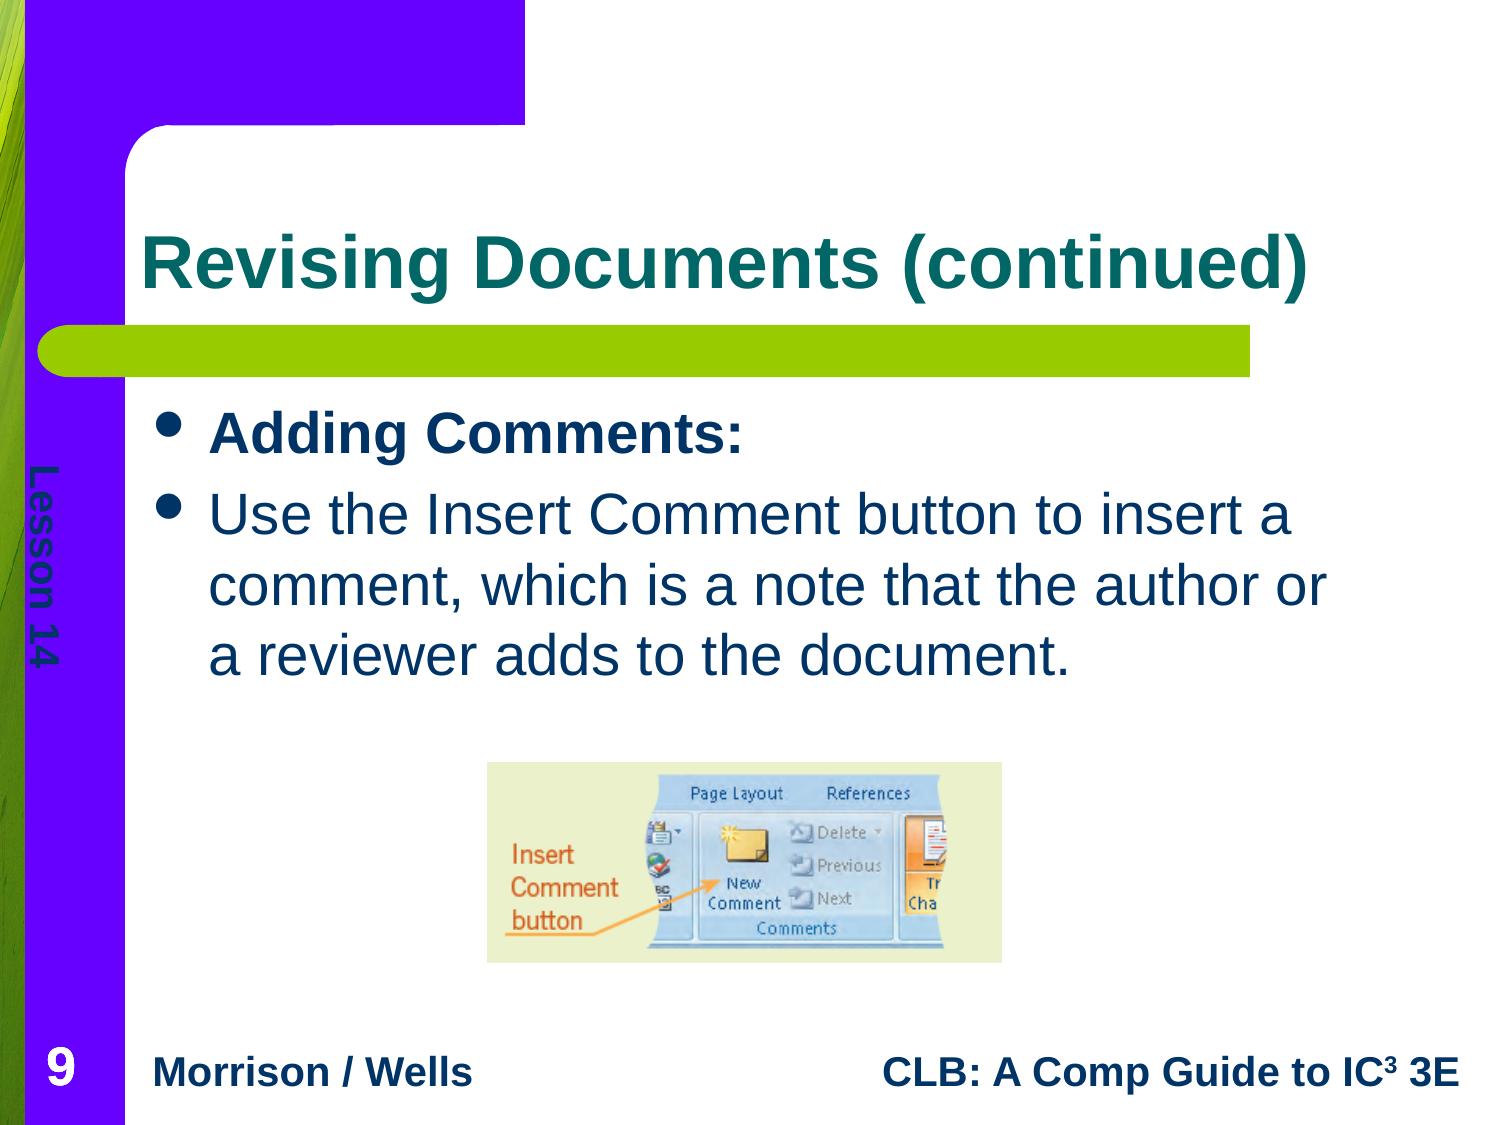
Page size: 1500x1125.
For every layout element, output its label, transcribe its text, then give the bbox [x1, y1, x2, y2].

picture [487, 762, 1002, 963]
text_box 9 [13, 1023, 111, 1105]
title Revising Documents (continued) [124, 124, 1426, 313]
picture [0, 0, 25, 1125]
list Adding Comments: Use the Insert Comment button to insert a comment, which is a note that the author or a reviewer adds to the document. [137, 387, 1376, 1013]
